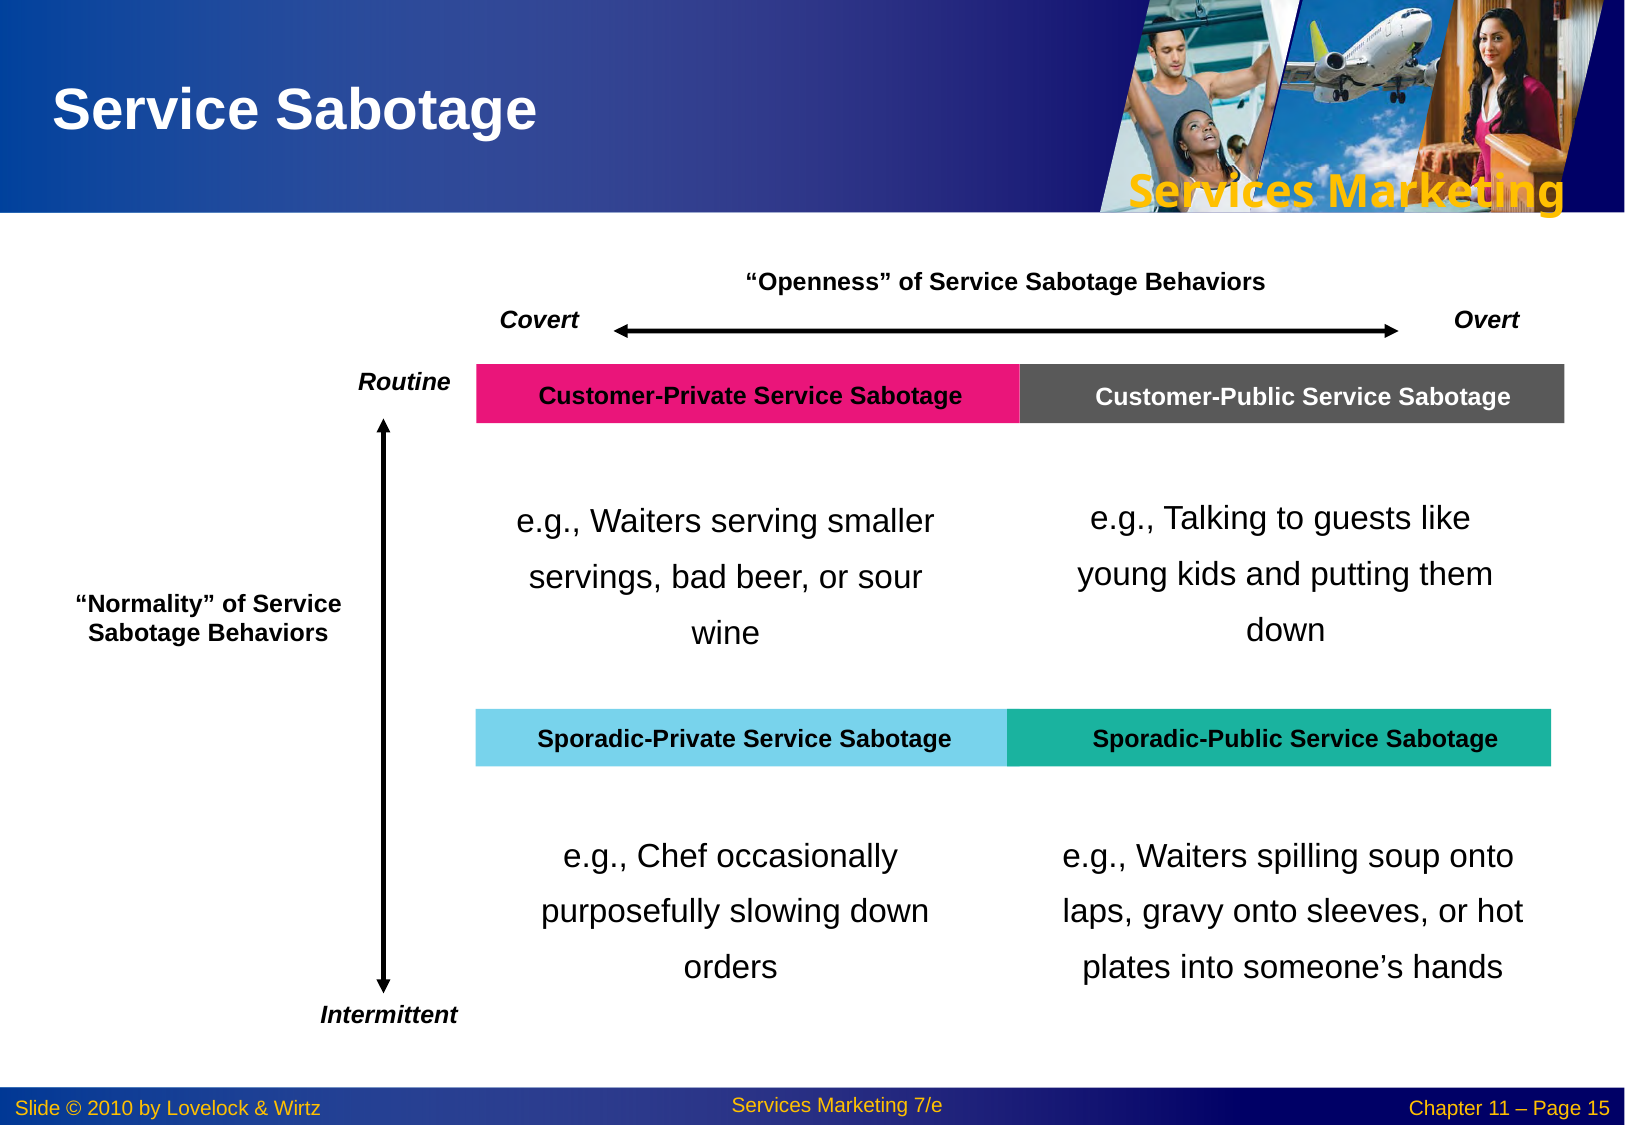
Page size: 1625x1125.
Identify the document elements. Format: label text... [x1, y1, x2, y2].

picture [1162, 186, 1172, 192]
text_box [44, 260, 1575, 1038]
picture [1100, 0, 1604, 213]
picture [1546, 187, 1556, 202]
title Service Sabotage [36, 37, 1088, 176]
